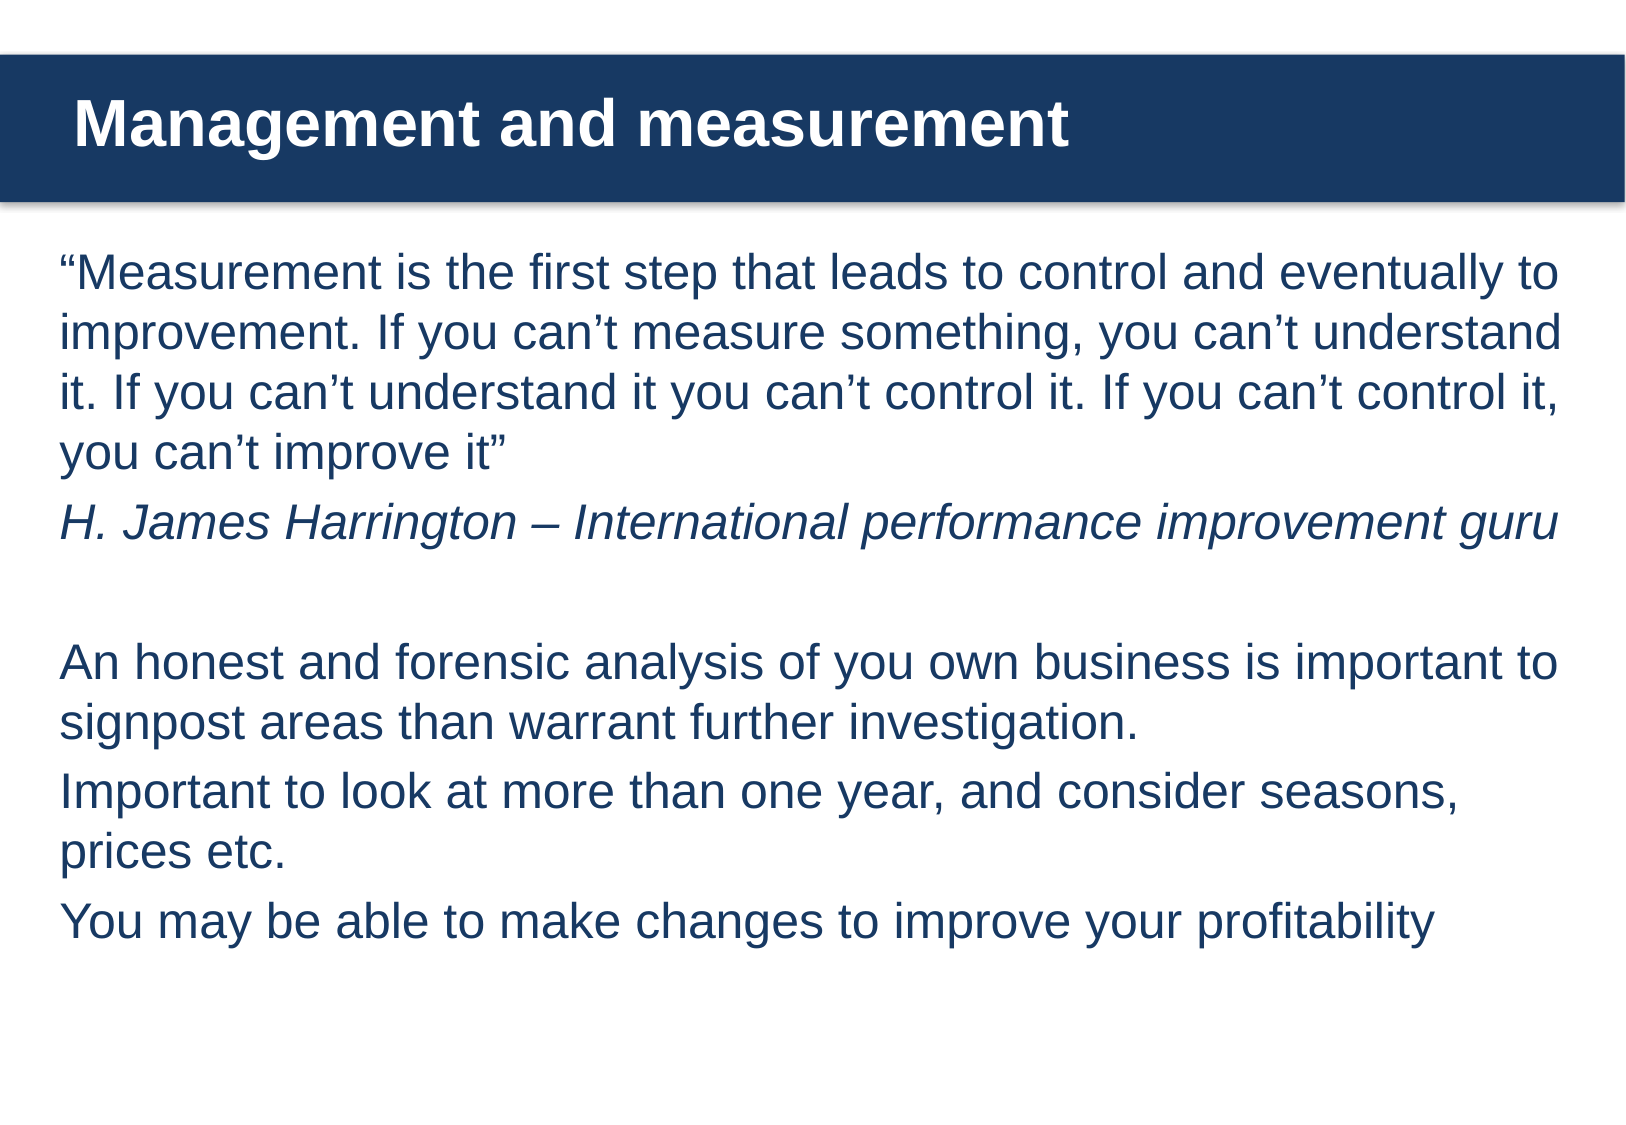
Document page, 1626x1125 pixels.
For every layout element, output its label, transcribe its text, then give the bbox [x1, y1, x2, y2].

list “Measurement is the first step that leads to control and eventually to improvement. If you can’t measure something, you can’t understand it. If you can’t understand it you can’t control it. If you can’t control it, you can’t improve it” H. James Harrington – International performance improvement guru An honest and forensic analysis of you own business is important to signpost areas than warrant further investigation. Important to look at more than one year, and consider seasons, prices etc. You may be able to make changes to improve your profitability [44, 231, 1581, 971]
title Management and measurement [59, 72, 1567, 198]
